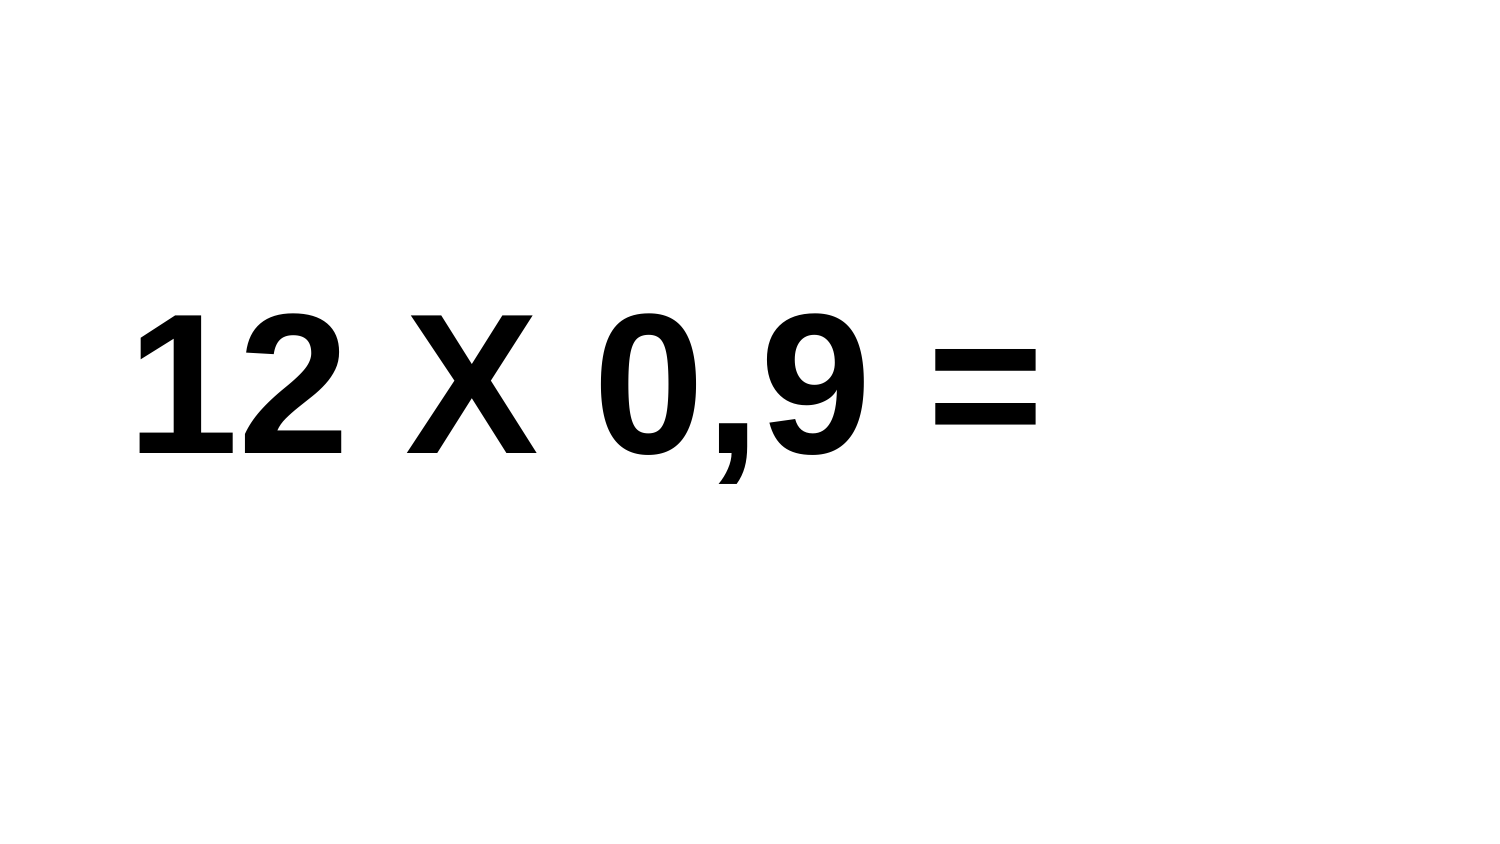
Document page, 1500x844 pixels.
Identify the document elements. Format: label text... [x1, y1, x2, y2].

text_box 12 X 0,9 = [112, 318, 1388, 509]
